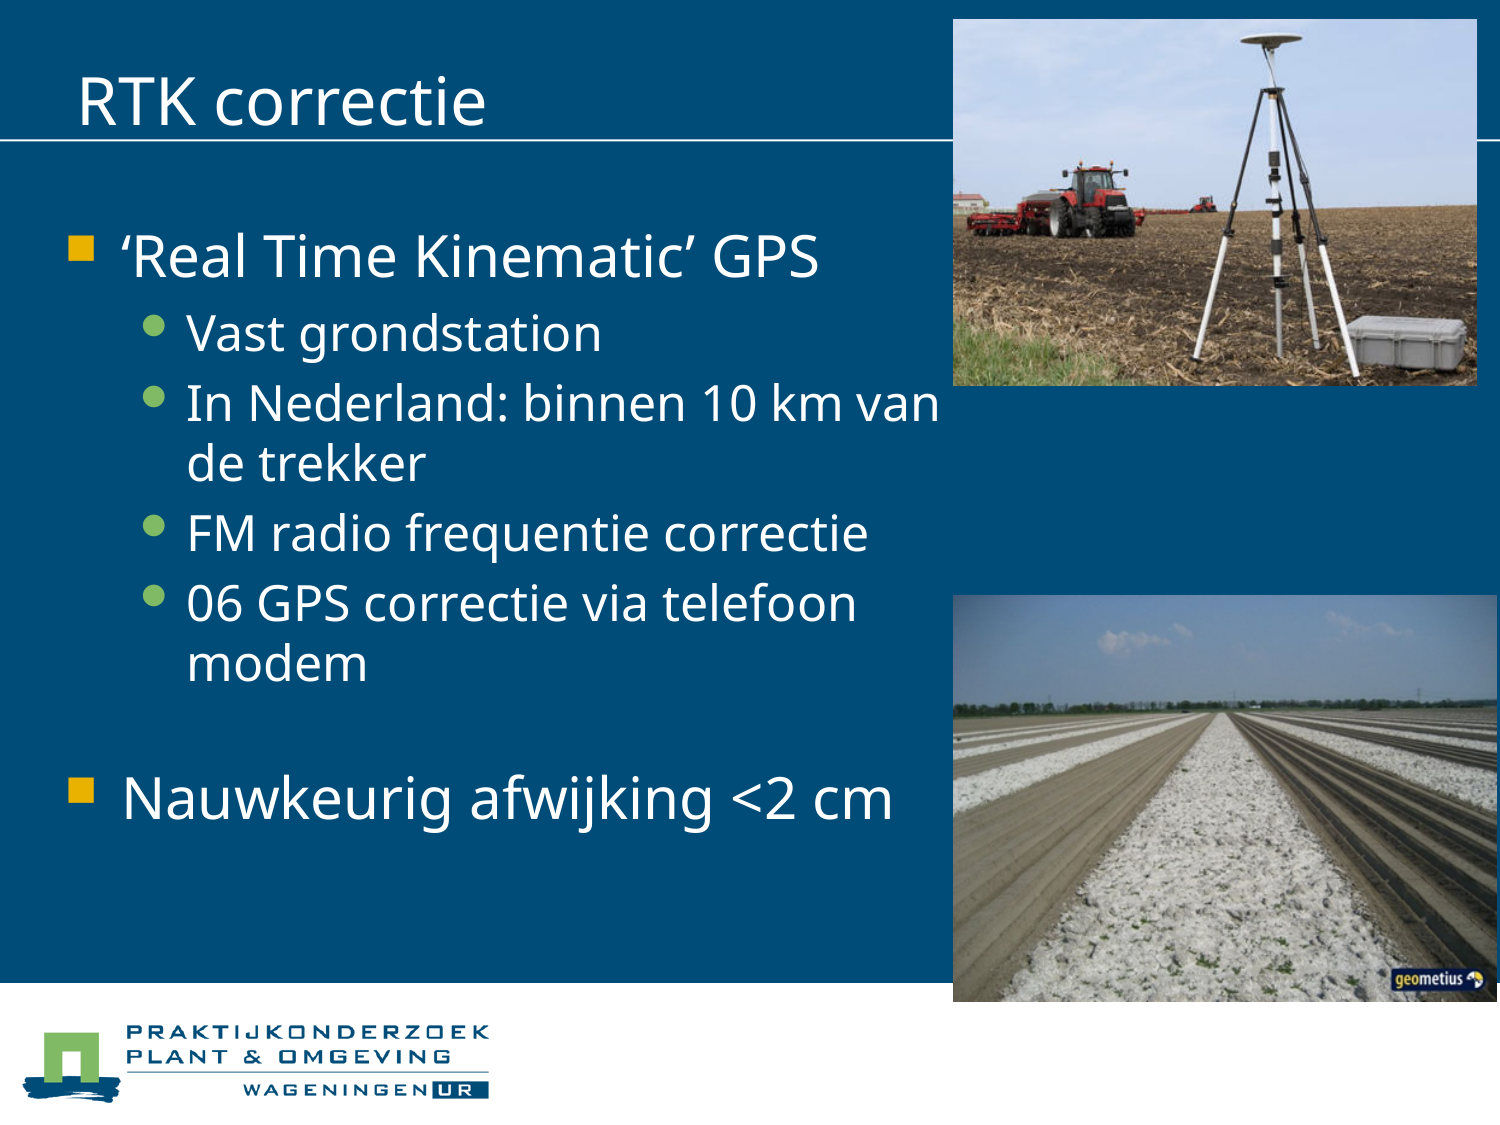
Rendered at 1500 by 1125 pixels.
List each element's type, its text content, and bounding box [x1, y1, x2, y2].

title RTK correctie [76, 42, 947, 168]
picture [0, 594, 1500, 1125]
list ‘Real Time Kinematic’ GPS Vast grondstation In Nederland: binnen 10 km van de trekker FM radio frequentie correctie 06 GPS correctie via telefoon modem Nauwkeurig afwijking <2 cm [64, 168, 954, 882]
picture [952, 18, 1477, 386]
